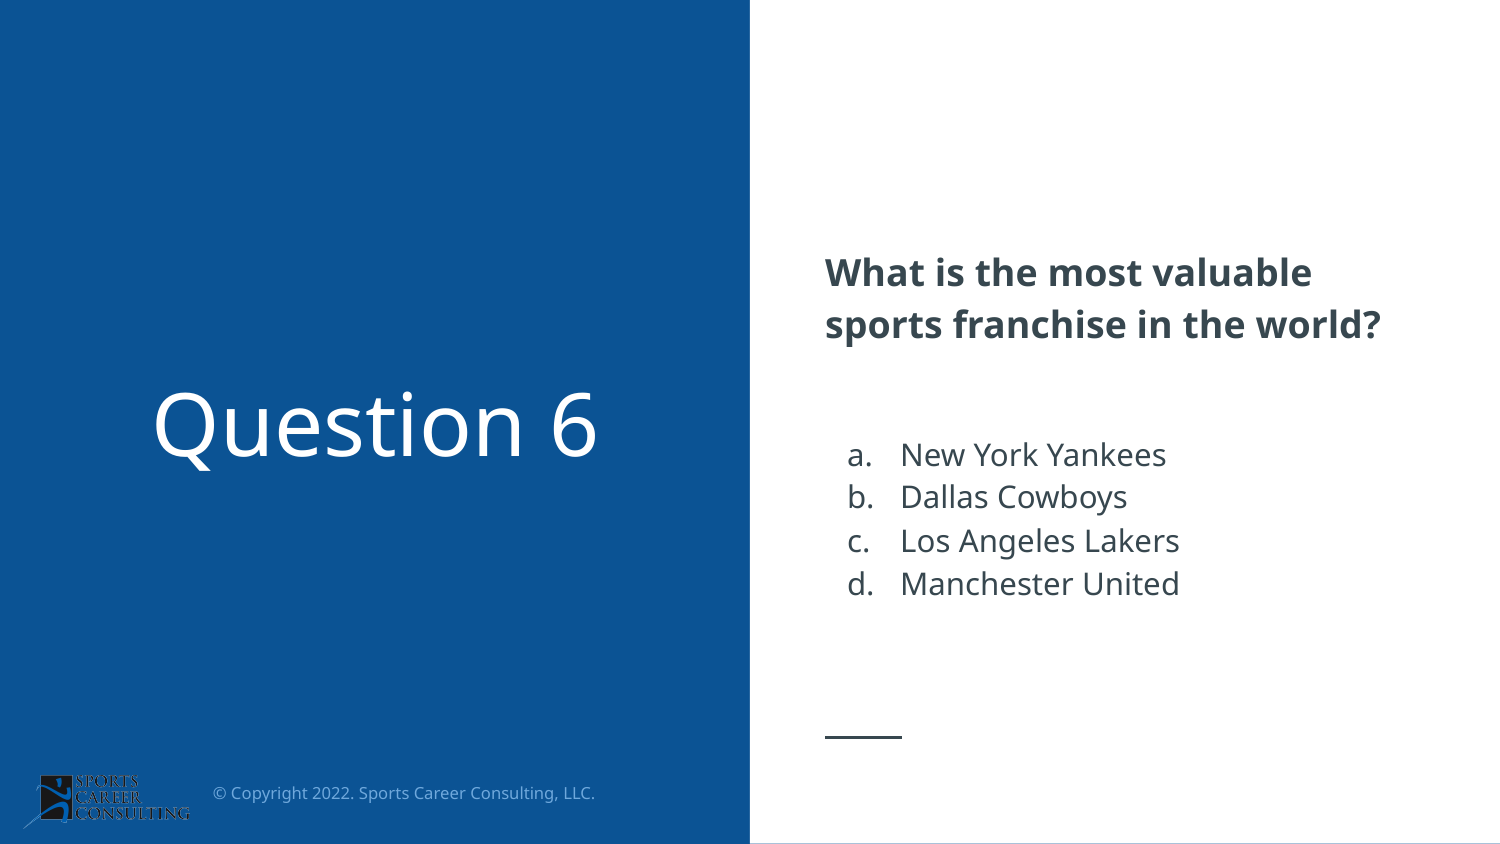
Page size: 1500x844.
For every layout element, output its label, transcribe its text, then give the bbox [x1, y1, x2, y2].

text_box © Copyright 2022. Sports Career Consulting, LLC. [197, 767, 750, 838]
picture [22, 774, 190, 829]
list What is the most valuable sports franchise in the world? New York Yankees Dallas Cowboys Los Angeles Lakers Manchester United [810, 118, 1455, 725]
title Question 6 [43, 298, 708, 546]
